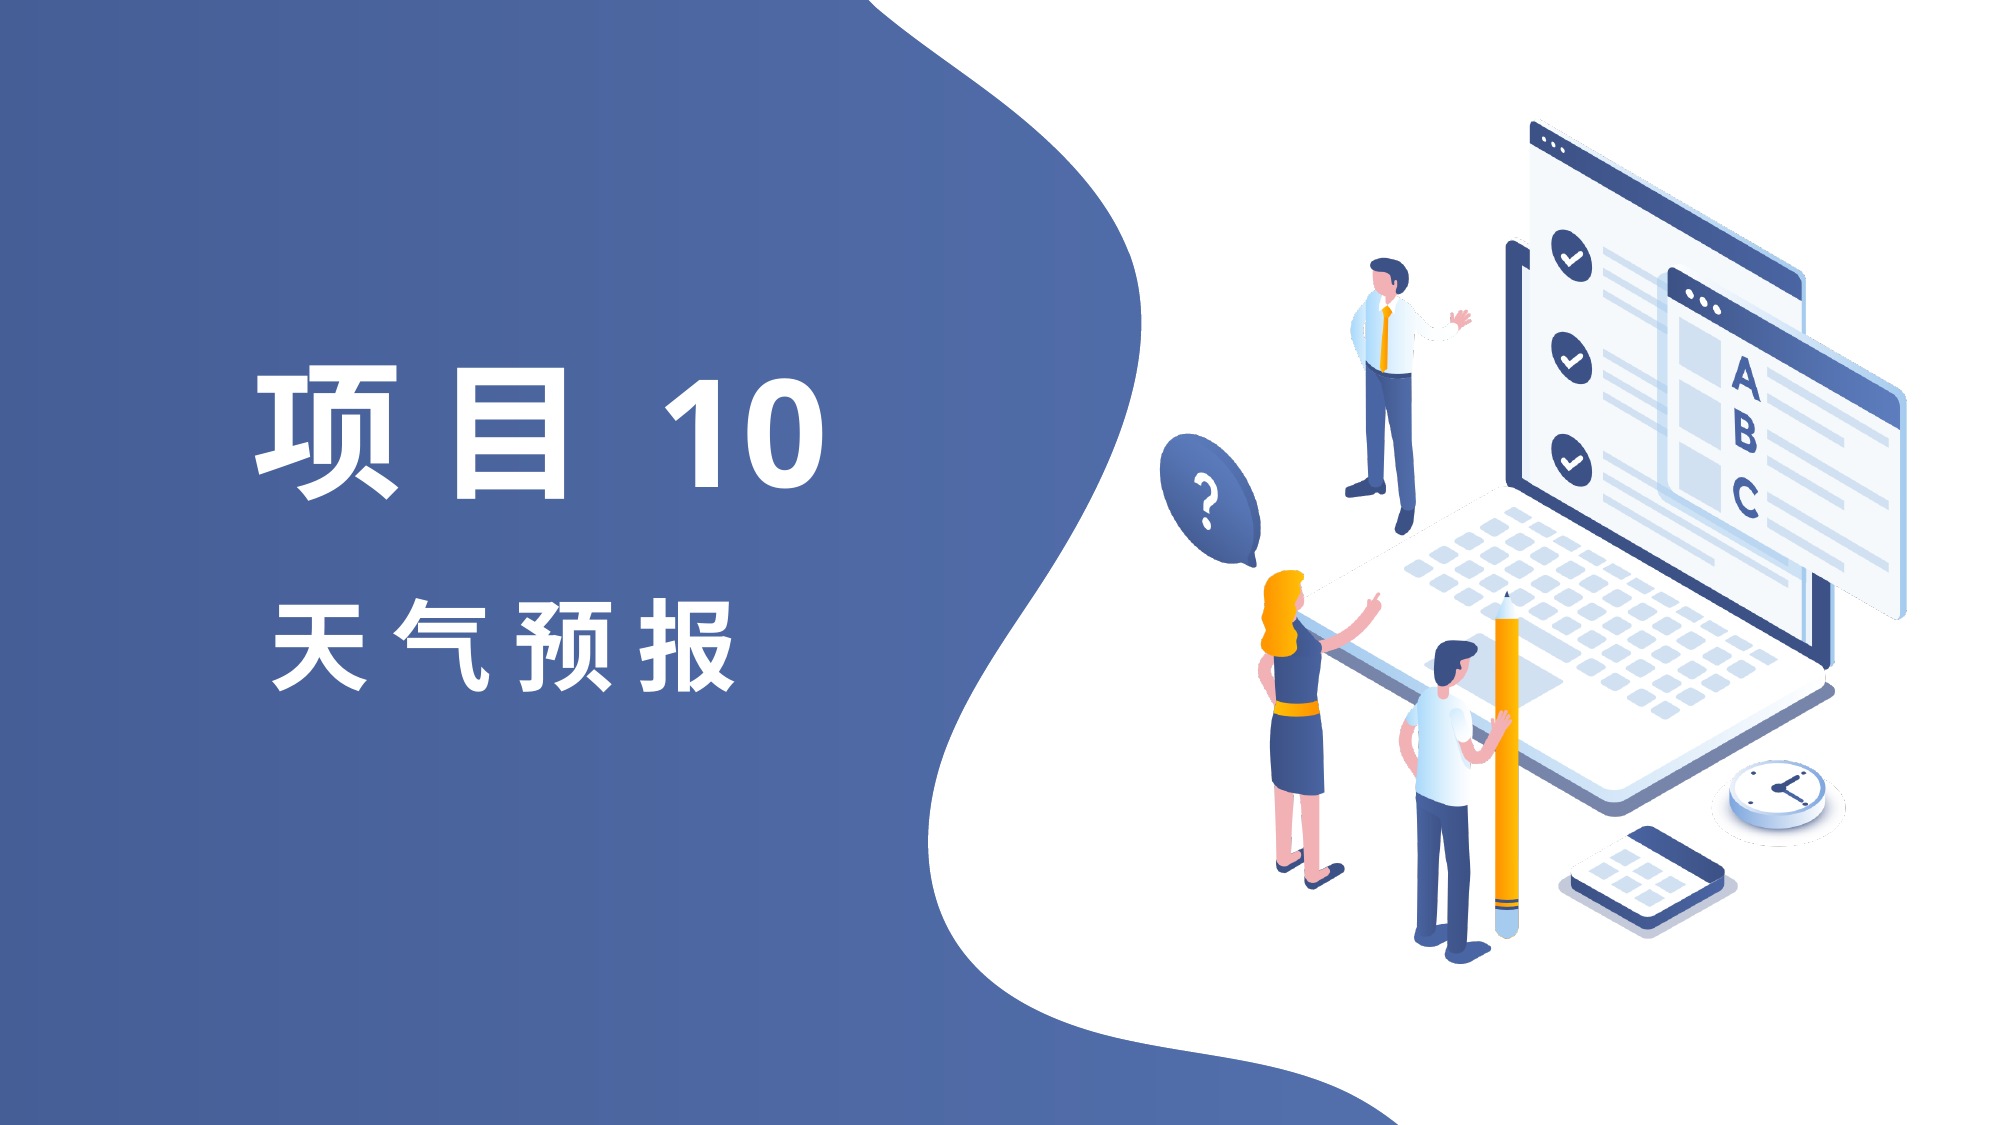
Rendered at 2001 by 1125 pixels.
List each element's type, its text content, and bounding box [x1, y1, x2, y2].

text_box 天 气 预 报 [254, 576, 836, 712]
text_box [868, 0, 2000, 1125]
picture [1159, 119, 1907, 964]
text_box 项 目 10 [237, 330, 852, 525]
